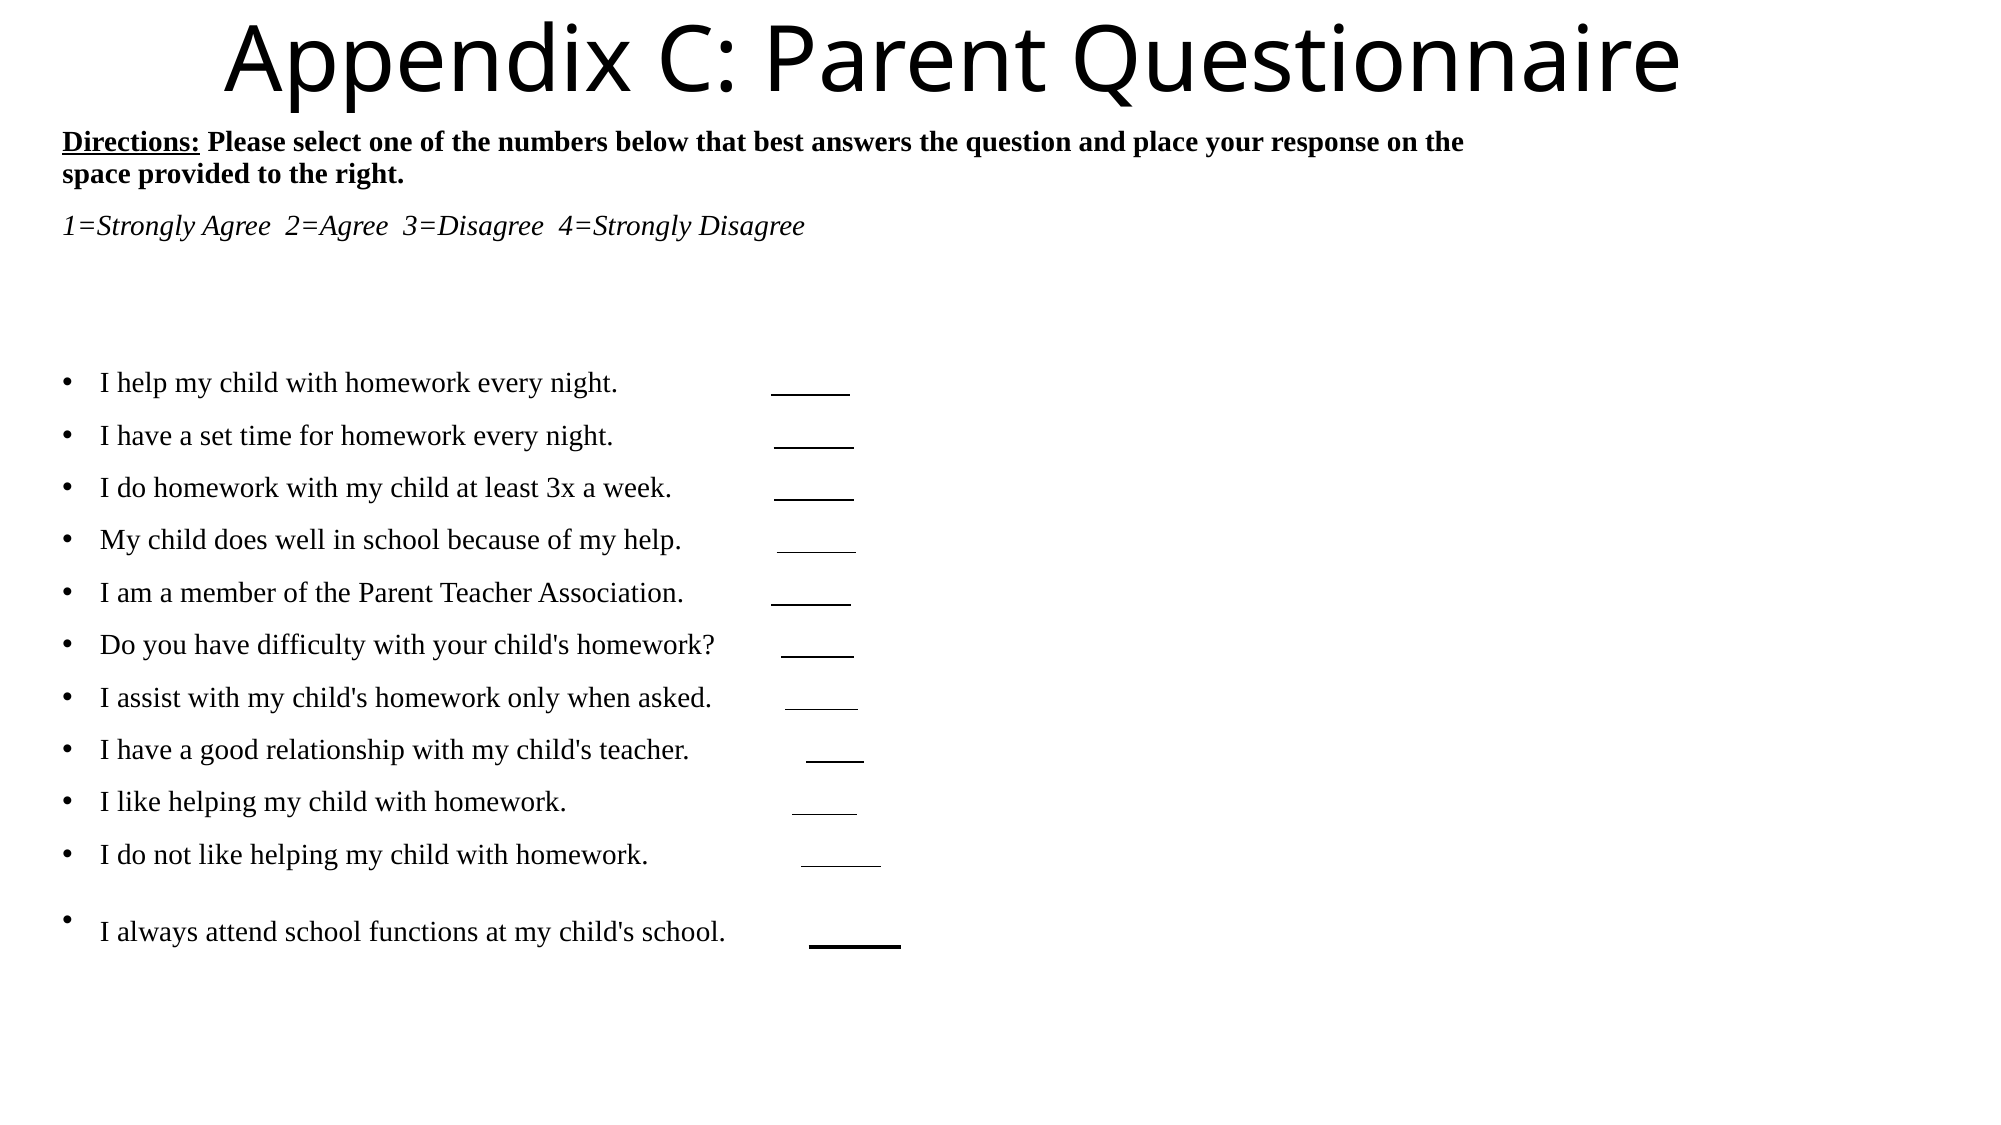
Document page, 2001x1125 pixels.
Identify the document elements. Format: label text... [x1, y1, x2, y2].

title Appendix C: Parent Questionnaire [209, 6, 1837, 117]
list Directions: Please select one of the numbers below that best answers the question and place your response on the space provided to the right. 1=Strongly Agree 2=Agree 3=Disagree 4=Strongly Disagree I help my child with homework every night. I have a set time for homework every night. I do homework with my child at least 3x a week. My child does well in school because of my help. I am a member of the Parent Teacher Association. Do you have difficulty with your child's homework? I assist with my child's homework only when asked. I have a good relationship with my child's teacher. I like helping my child with homework. I do not like helping my child with homework. I always attend school functions at my child's school. [47, 118, 1602, 1122]
